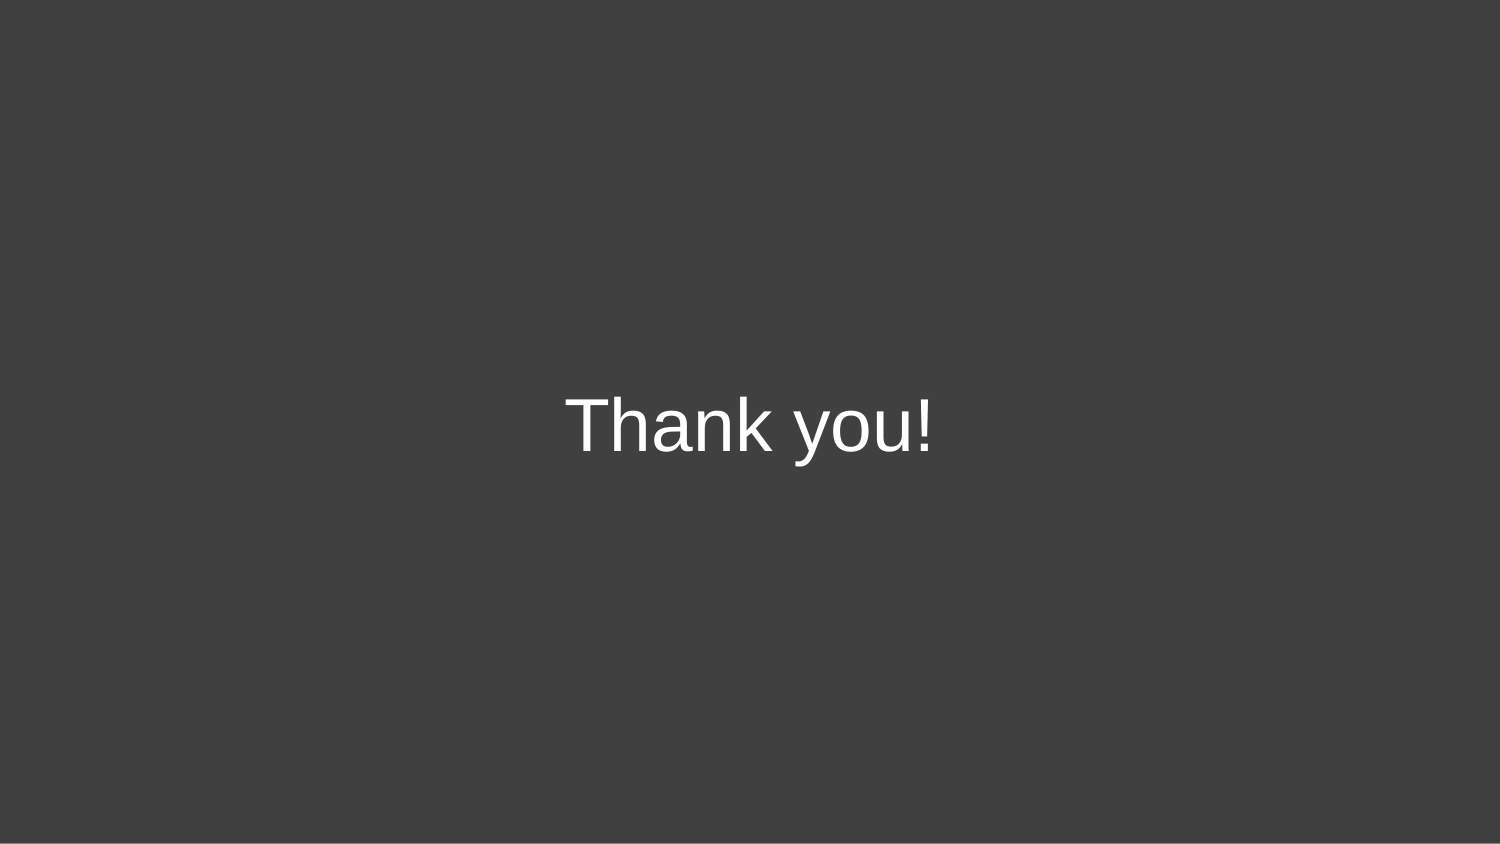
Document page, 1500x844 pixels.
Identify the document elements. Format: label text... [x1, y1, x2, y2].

text_box Thank you! [0, 0, 1500, 844]
